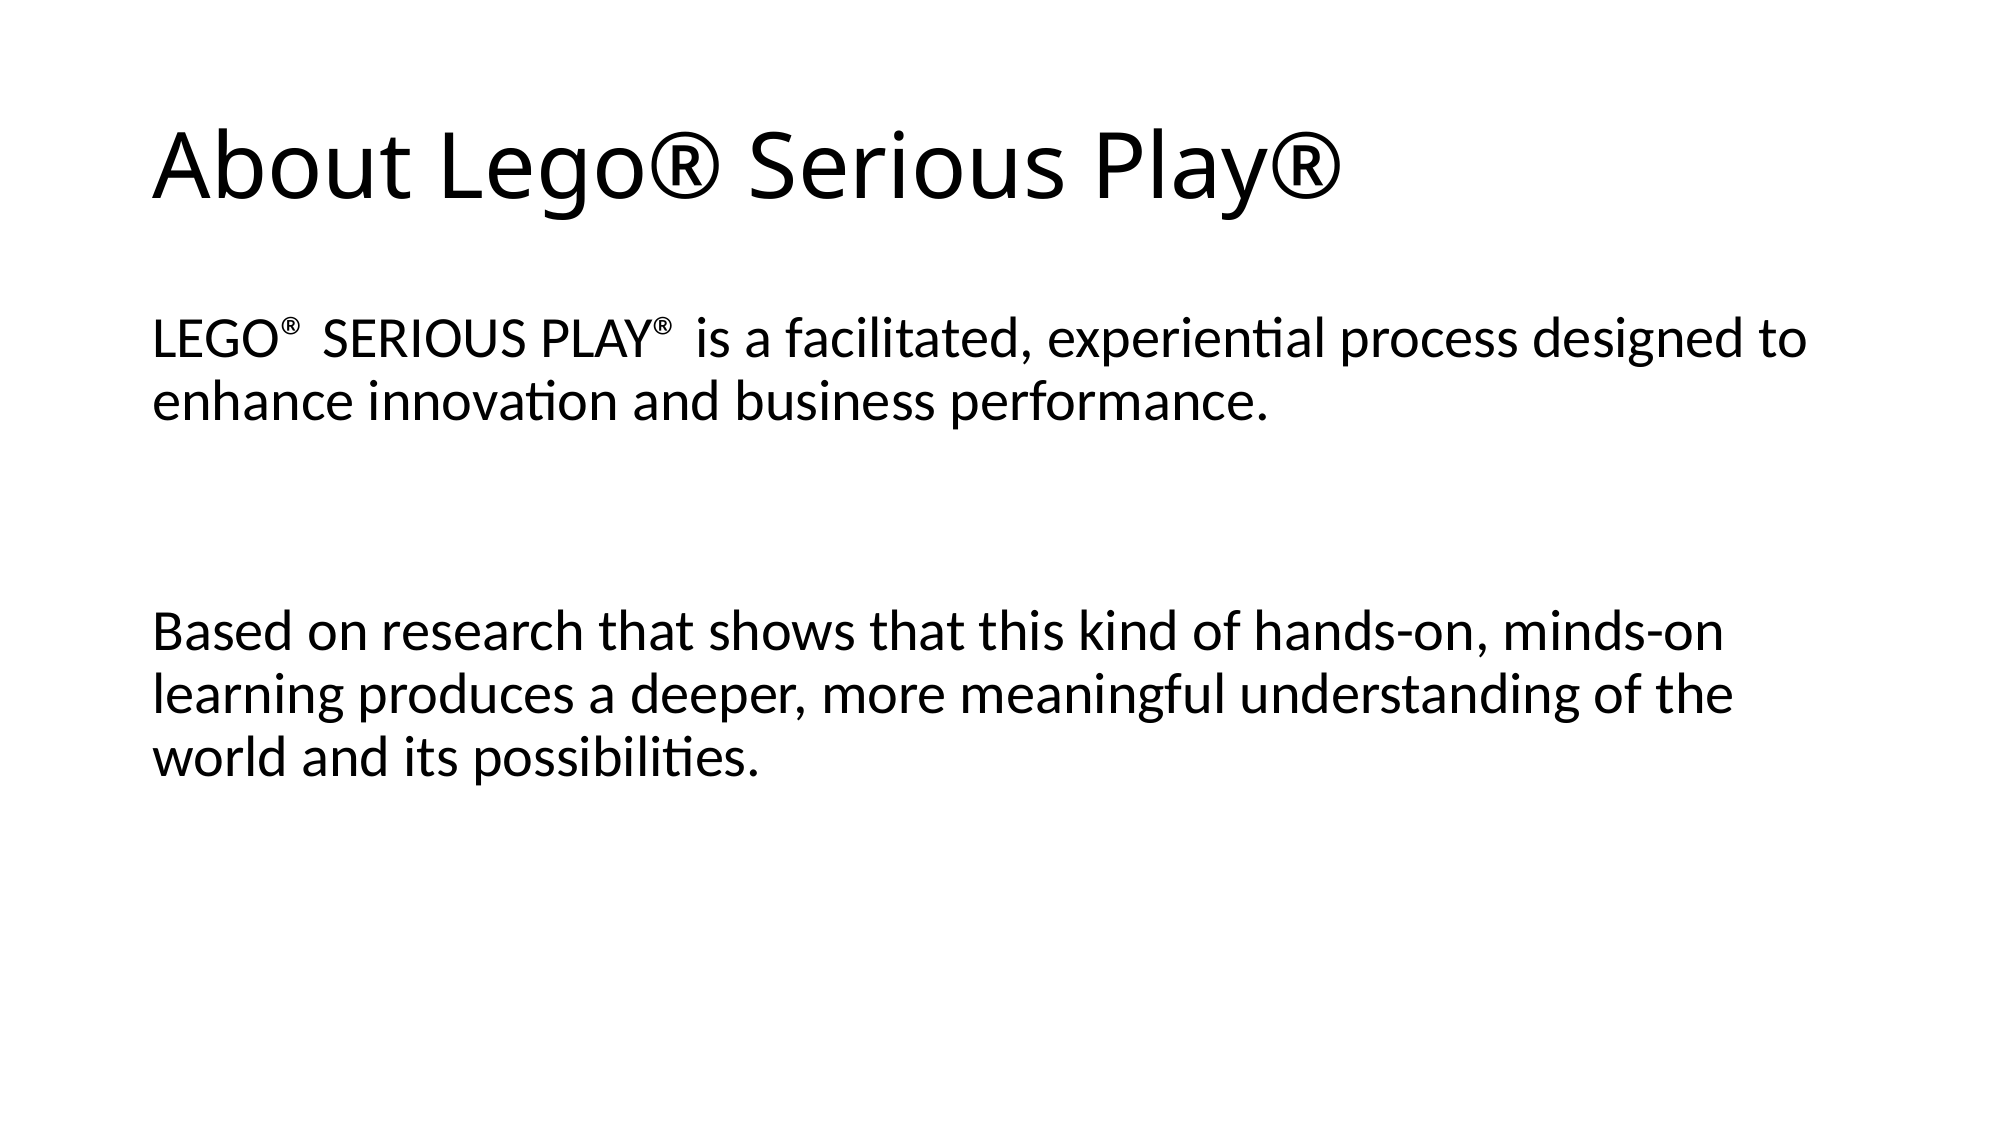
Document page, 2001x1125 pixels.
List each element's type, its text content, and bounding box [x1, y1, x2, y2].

list LEGO® SERIOUS PLAY® is a facilitated, experiential process designed to enhance innovation and business performance. Based on research that shows that this kind of hands-on, minds-on learning produces a deeper, more meaningful understanding of the world and its possibilities. [137, 299, 1863, 1014]
title About Lego® Serious Play® [137, 59, 1863, 278]
